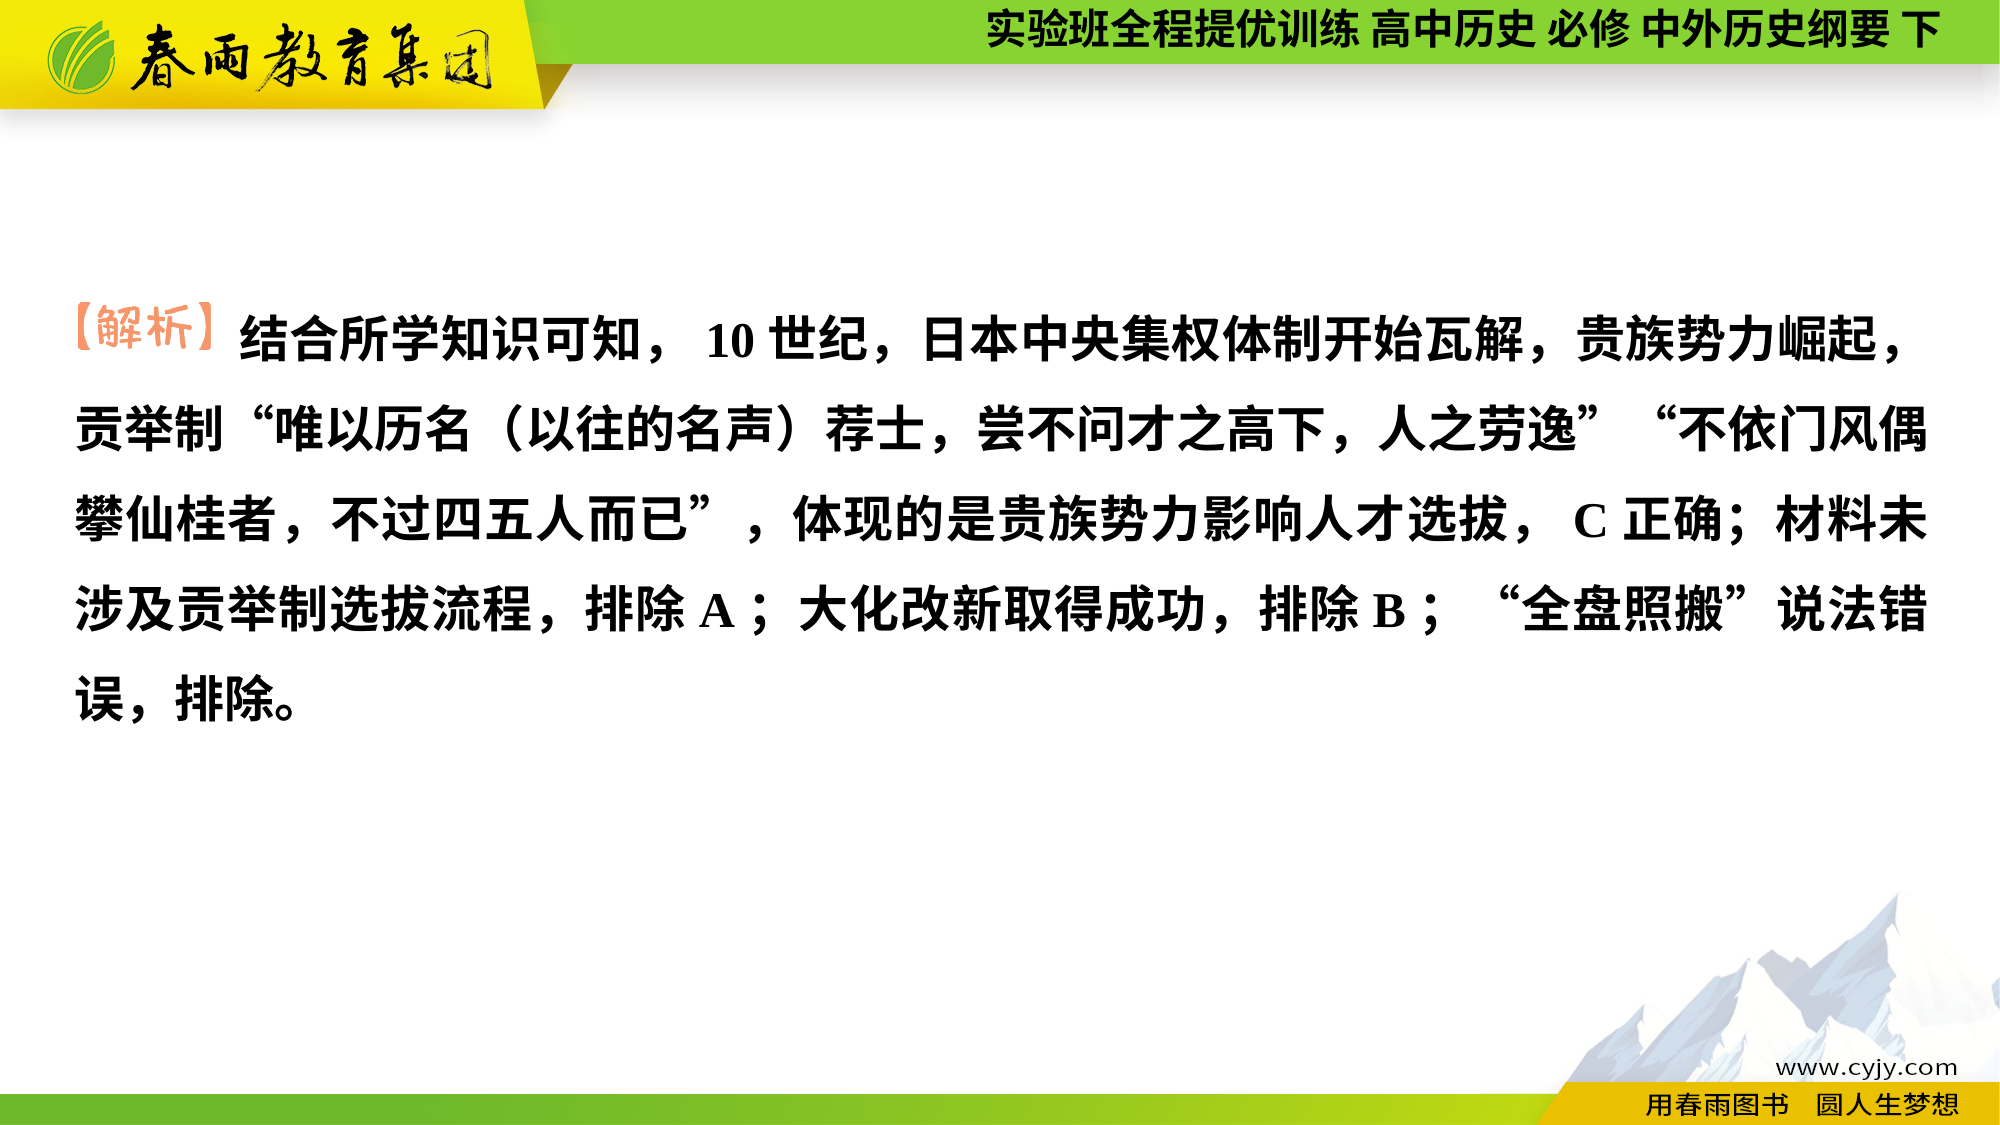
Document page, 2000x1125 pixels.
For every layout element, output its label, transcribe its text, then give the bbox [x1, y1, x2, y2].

picture [0, 0, 2000, 1125]
list 结合所学知识可知，10世纪，日本中央集权体制开始瓦解，贵族势力崛起，贡举制“唯以历名（以往的名声）荐士，尝不问才之高下，人之劳逸”“不依门风偶攀仙桂者，不过四五人而已”，体现的是贵族势力影响人才选拔，C正确；材料未涉及贡举制选拔流程，排除A；大化改新取得成功，排除B；“全盘照搬”说法错误，排除。 [59, 270, 1944, 740]
